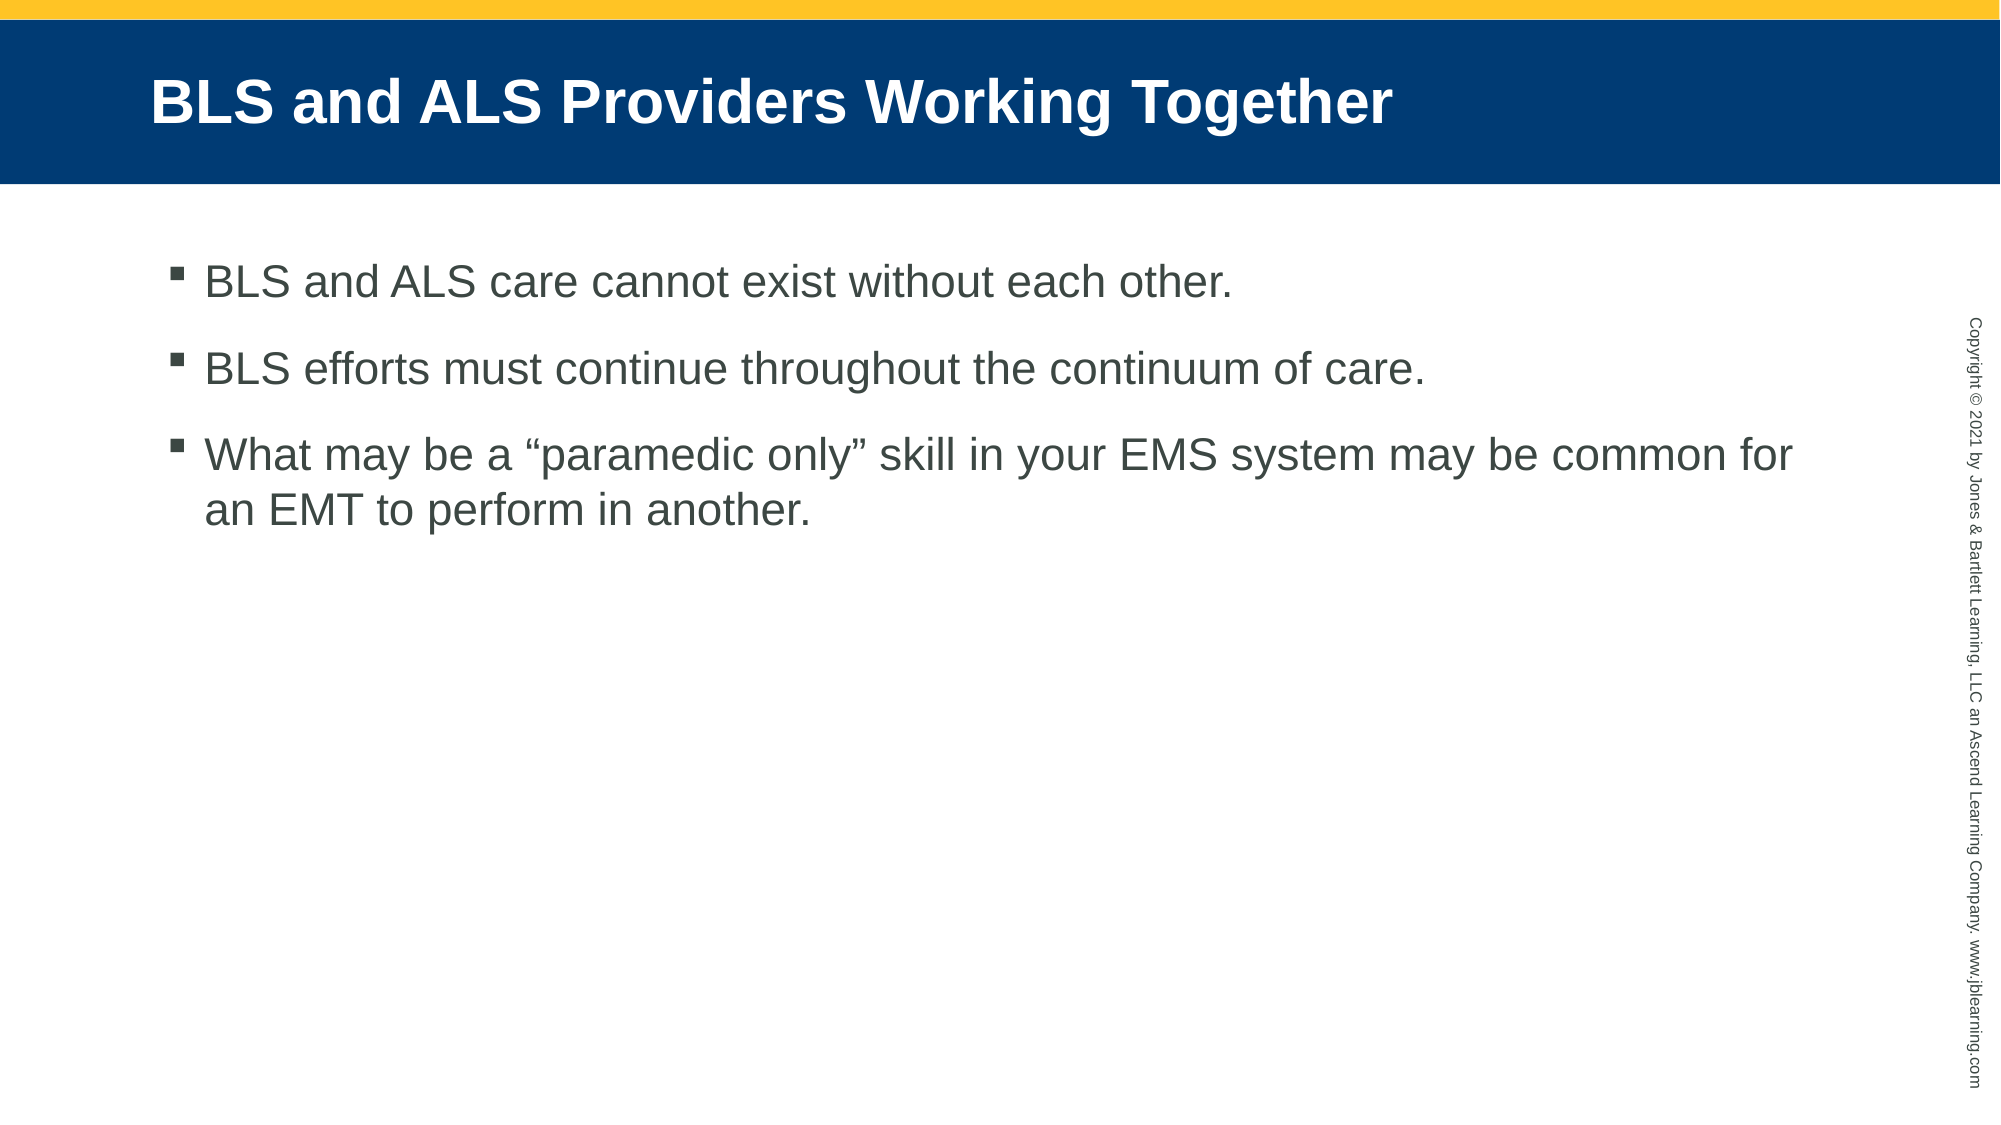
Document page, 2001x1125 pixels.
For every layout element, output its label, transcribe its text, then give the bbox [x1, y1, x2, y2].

list BLS and ALS care cannot exist without each other. BLS efforts must continue throughout the continuum of care. What may be a “paramedic only” skill in your EMS system may be common for an EMT to perform in another. [151, 244, 1840, 1016]
title BLS and ALS Providers Working Together [0, 19, 2000, 185]
